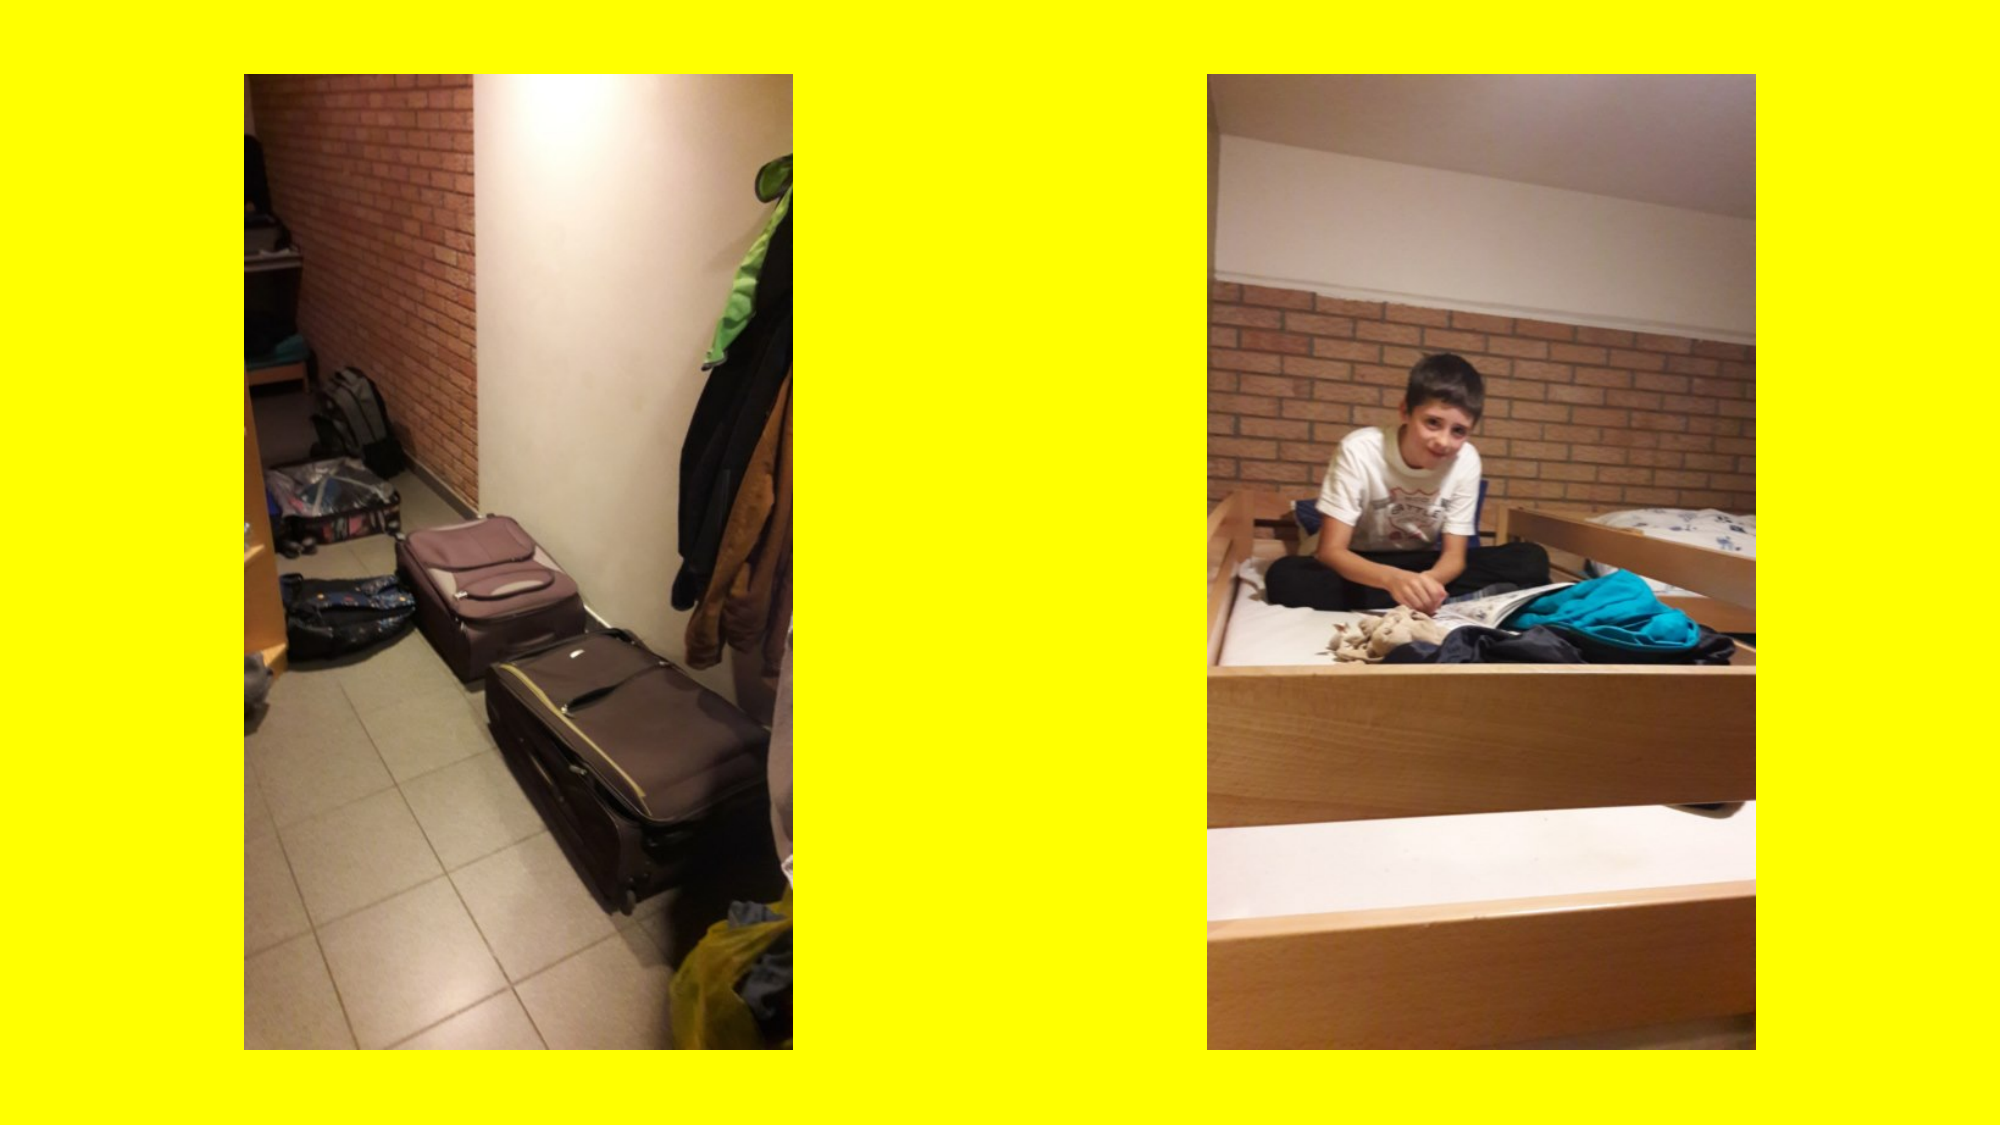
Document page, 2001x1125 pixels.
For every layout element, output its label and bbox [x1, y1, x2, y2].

picture [244, 74, 793, 1050]
picture [1206, 74, 1756, 1050]
